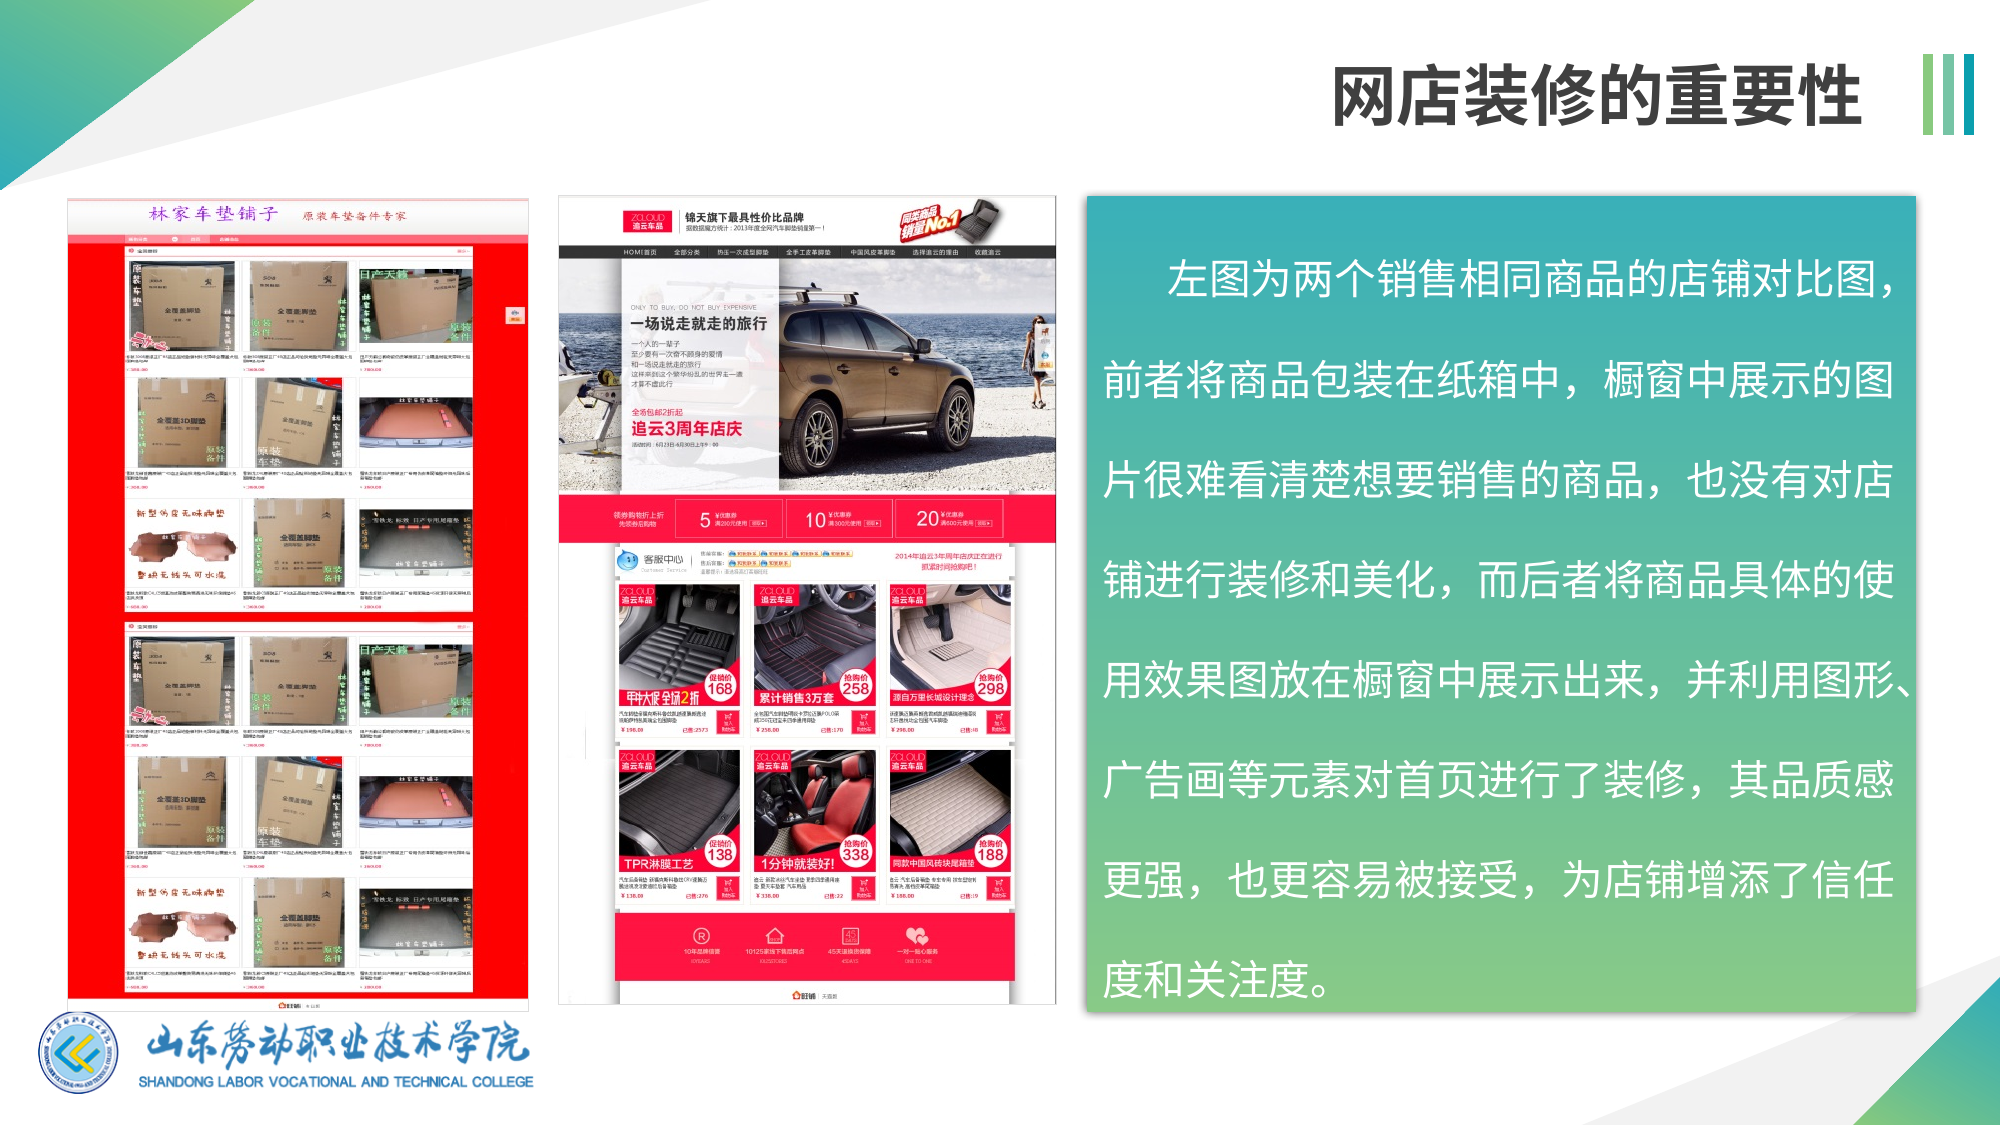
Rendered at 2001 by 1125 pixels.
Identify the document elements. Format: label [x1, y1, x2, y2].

text_box [0, 0, 2000, 1125]
text_box [1928, 54, 1969, 136]
picture [38, 199, 550, 1094]
picture [559, 195, 1056, 1004]
